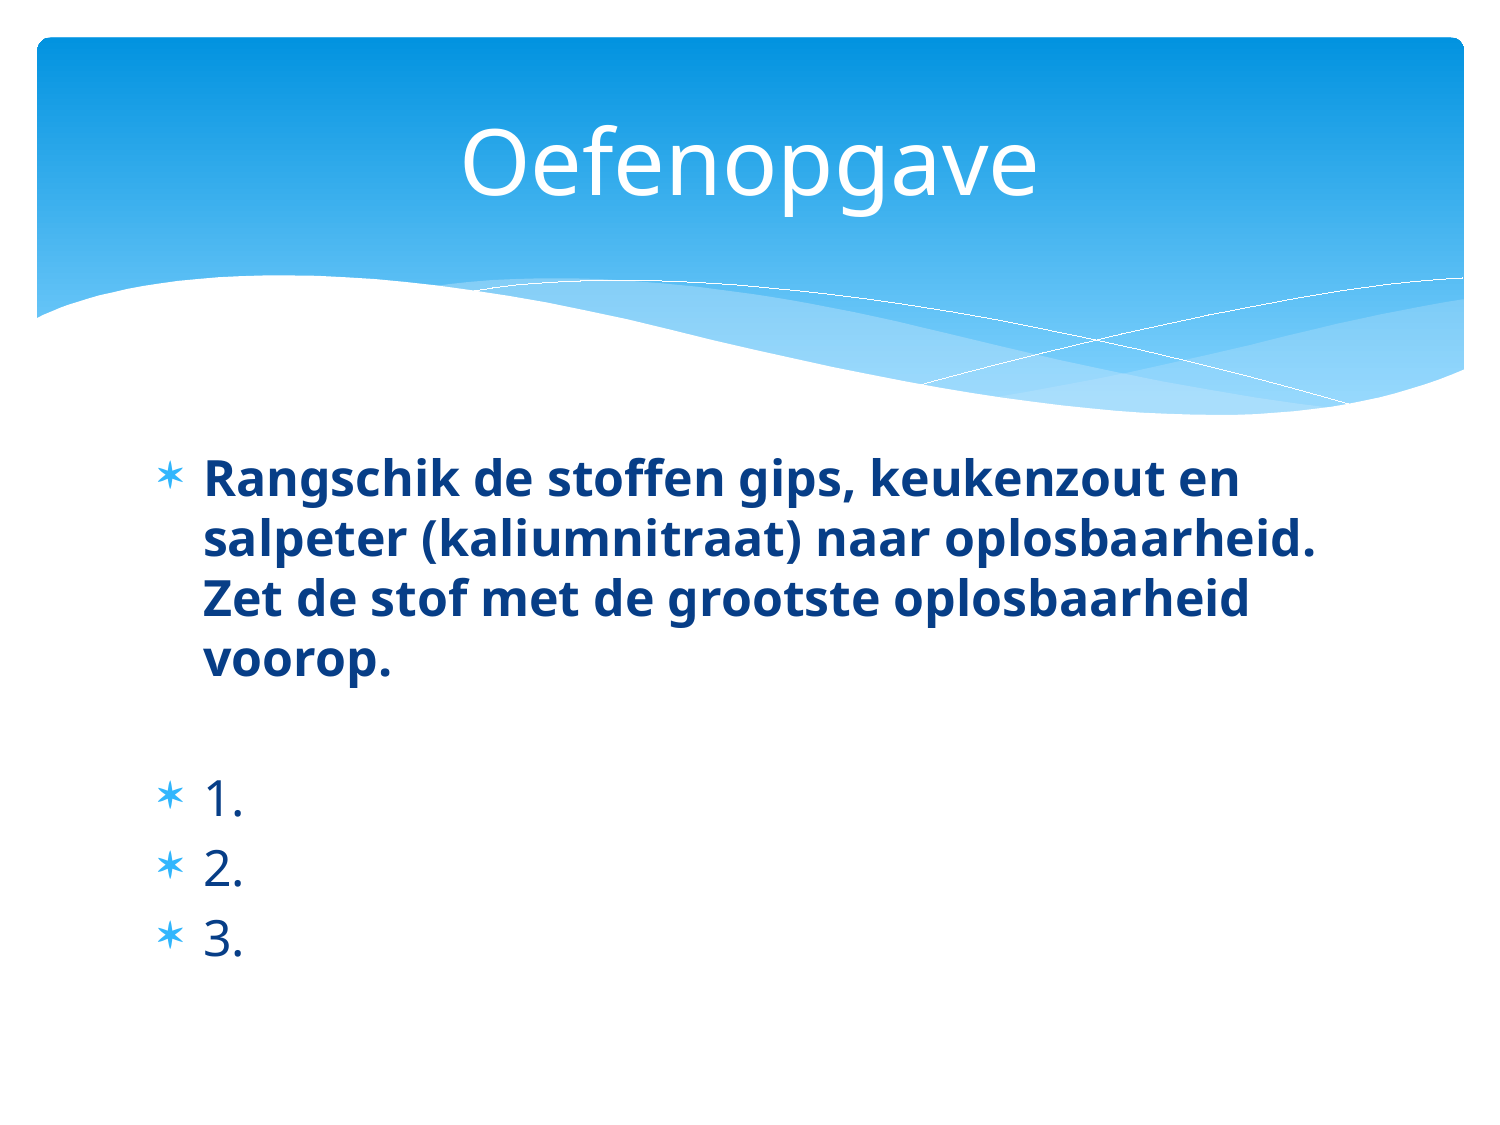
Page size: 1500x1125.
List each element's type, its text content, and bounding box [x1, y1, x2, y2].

list Rangschik de stoffen gips, keukenzout en salpeter (kaliumnitraat) naar oplosbaarheid. Zet de stof met de grootste oplosbaarheid voorop. 1. 2. 3. [143, 438, 1359, 1005]
title Oefenopgave [75, 55, 1425, 261]
